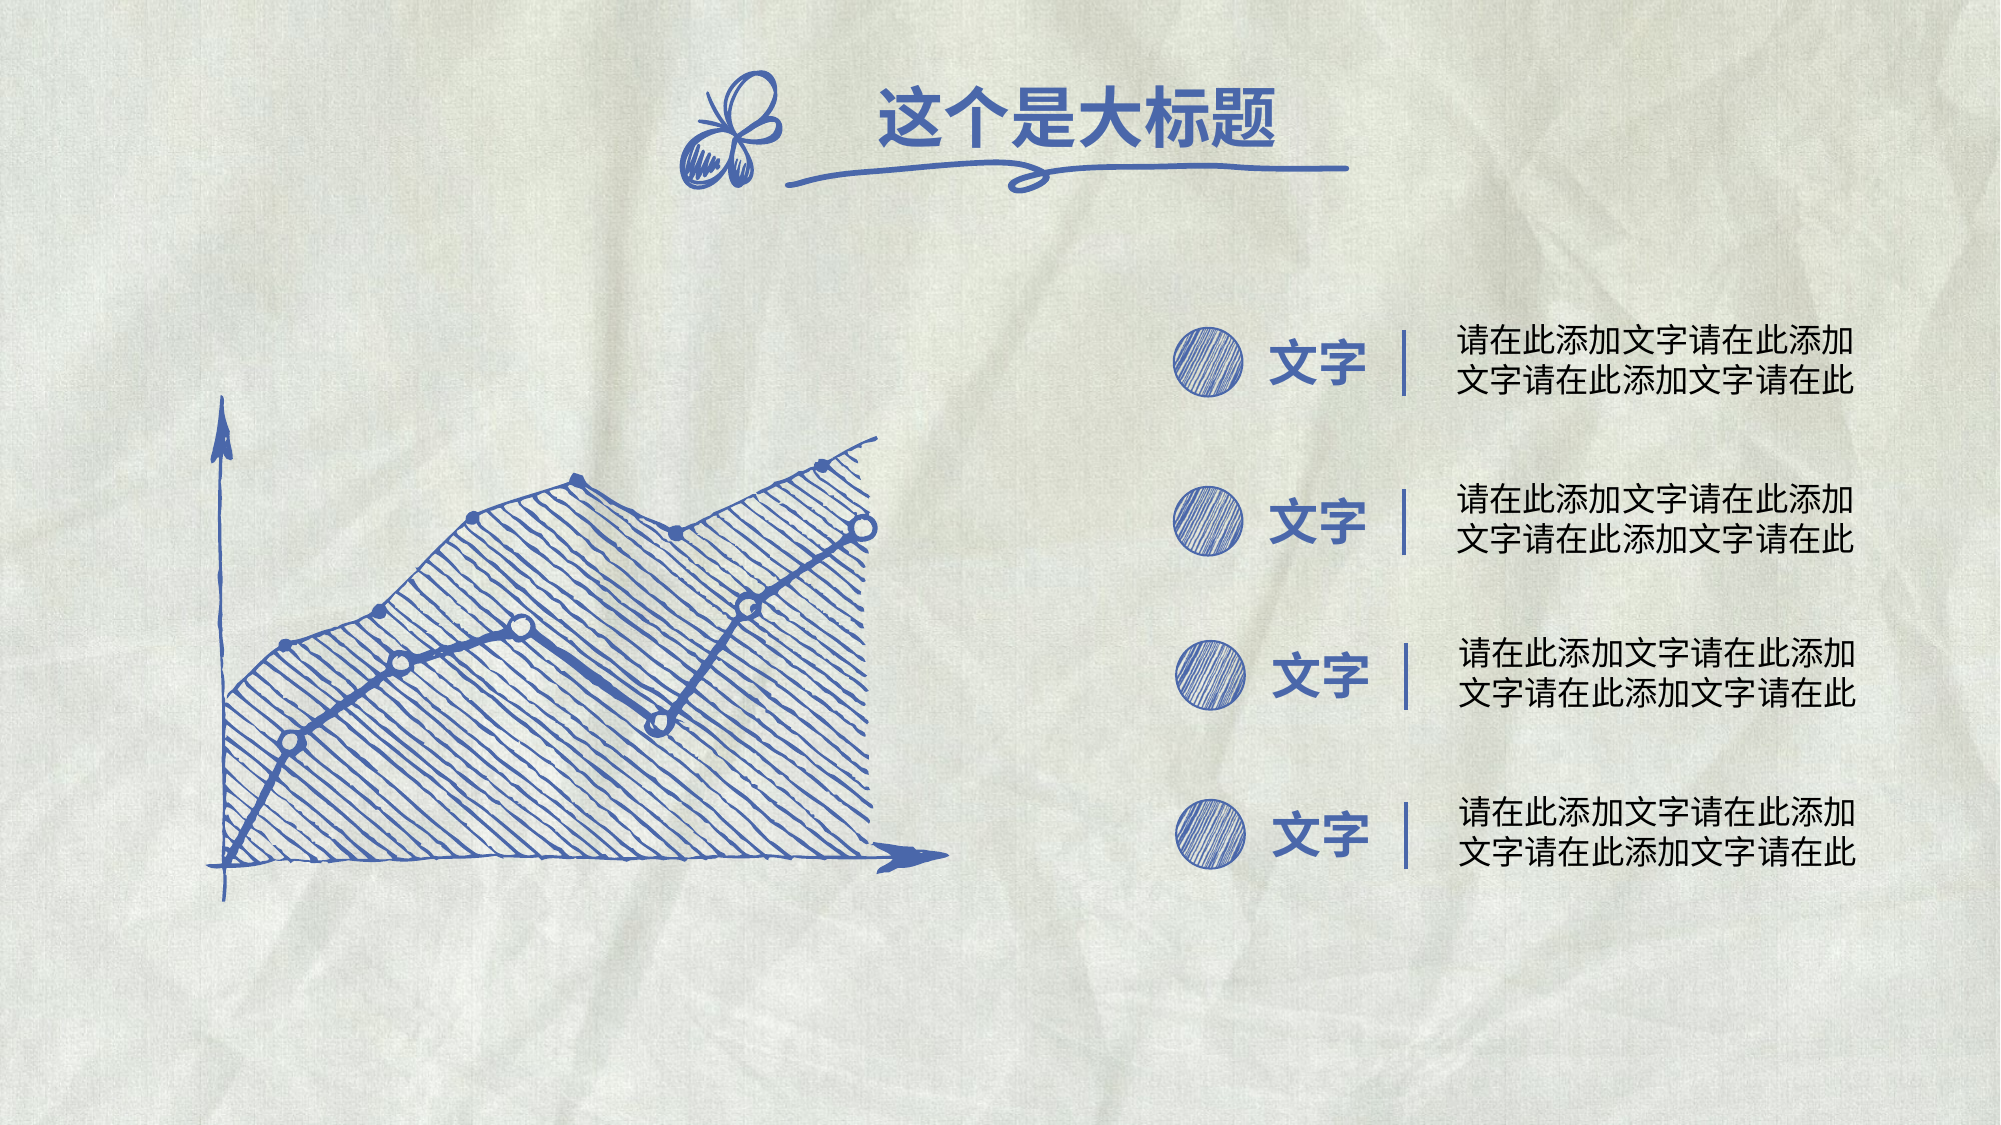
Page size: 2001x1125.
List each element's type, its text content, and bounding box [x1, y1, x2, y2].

text_box 文字 [1256, 637, 1392, 713]
text_box 请在此添加文字请在此添加文字请在此添加文字请在此 [1441, 311, 1889, 407]
text_box 请在此添加文字请在此添加文字请在此添加文字请在此 [1441, 470, 1889, 566]
text_box 这个是大标题 [862, 68, 1329, 163]
picture [0, 0, 2001, 1125]
text_box [1172, 485, 1244, 557]
text_box [1175, 639, 1246, 711]
text_box [784, 163, 1350, 194]
text_box 请在此添加文字请在此添加文字请在此添加文字请在此 [1443, 783, 1892, 879]
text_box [675, 70, 784, 195]
text_box [1175, 798, 1246, 870]
text_box 文字 [1256, 796, 1392, 872]
text_box [1172, 326, 1244, 398]
text_box [205, 394, 950, 902]
text_box 文字 [1254, 324, 1390, 399]
text_box 请在此添加文字请在此添加文字请在此添加文字请在此 [1443, 624, 1892, 720]
text_box 文字 [1254, 483, 1390, 558]
